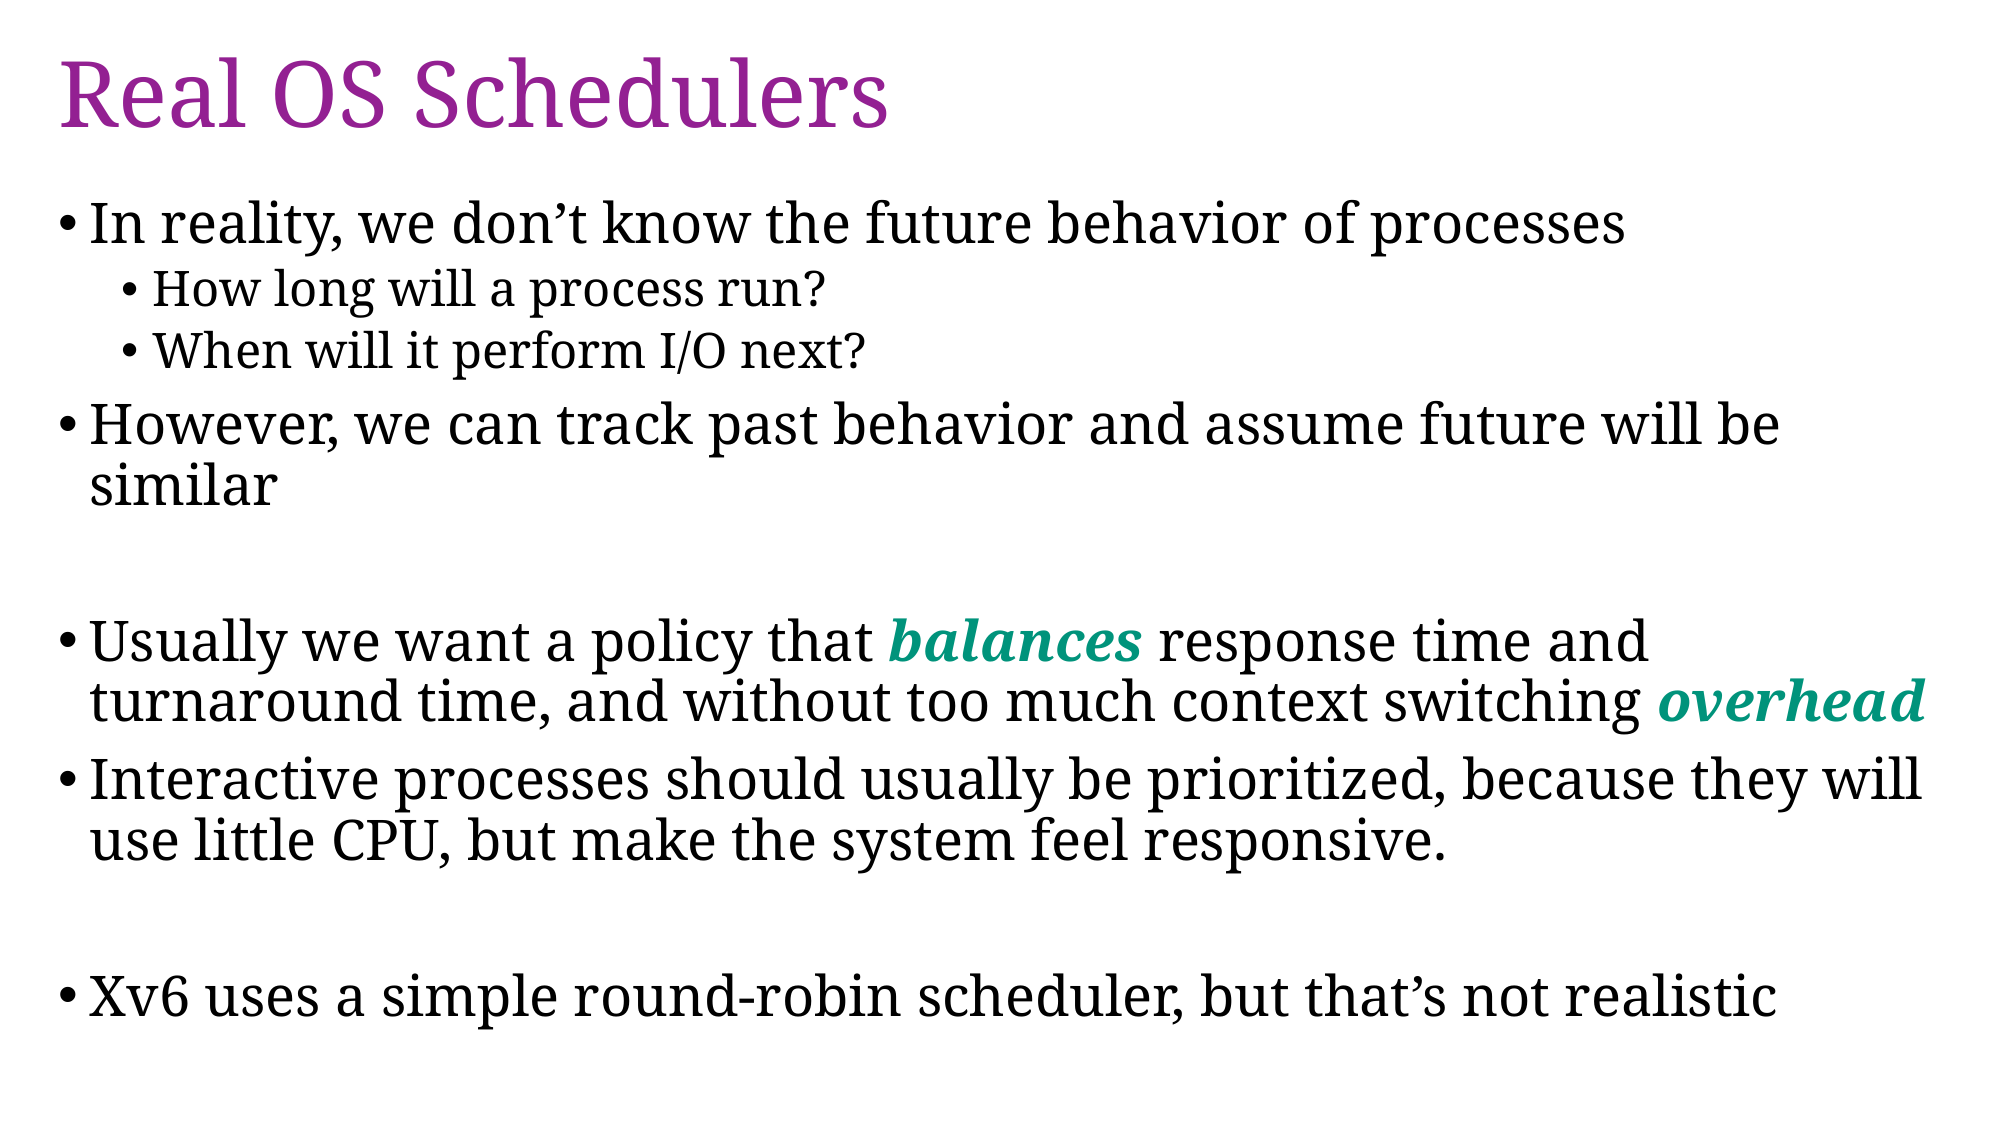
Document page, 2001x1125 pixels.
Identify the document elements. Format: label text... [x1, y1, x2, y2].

title Real OS Schedulers [43, 25, 1953, 171]
list In reality, we don’t know the future behavior of processes How long will a process run? When will it perform I/O next? However, we can track past behavior and assume future will be similar Usually we want a policy that balances response time and turnaround time, and without too much context switching overhead Interactive processes should usually be prioritized, because they will use little CPU, but make the system feel responsive. Xv6 uses a simple round-robin scheduler, but that’s not realistic [43, 188, 1953, 1106]
